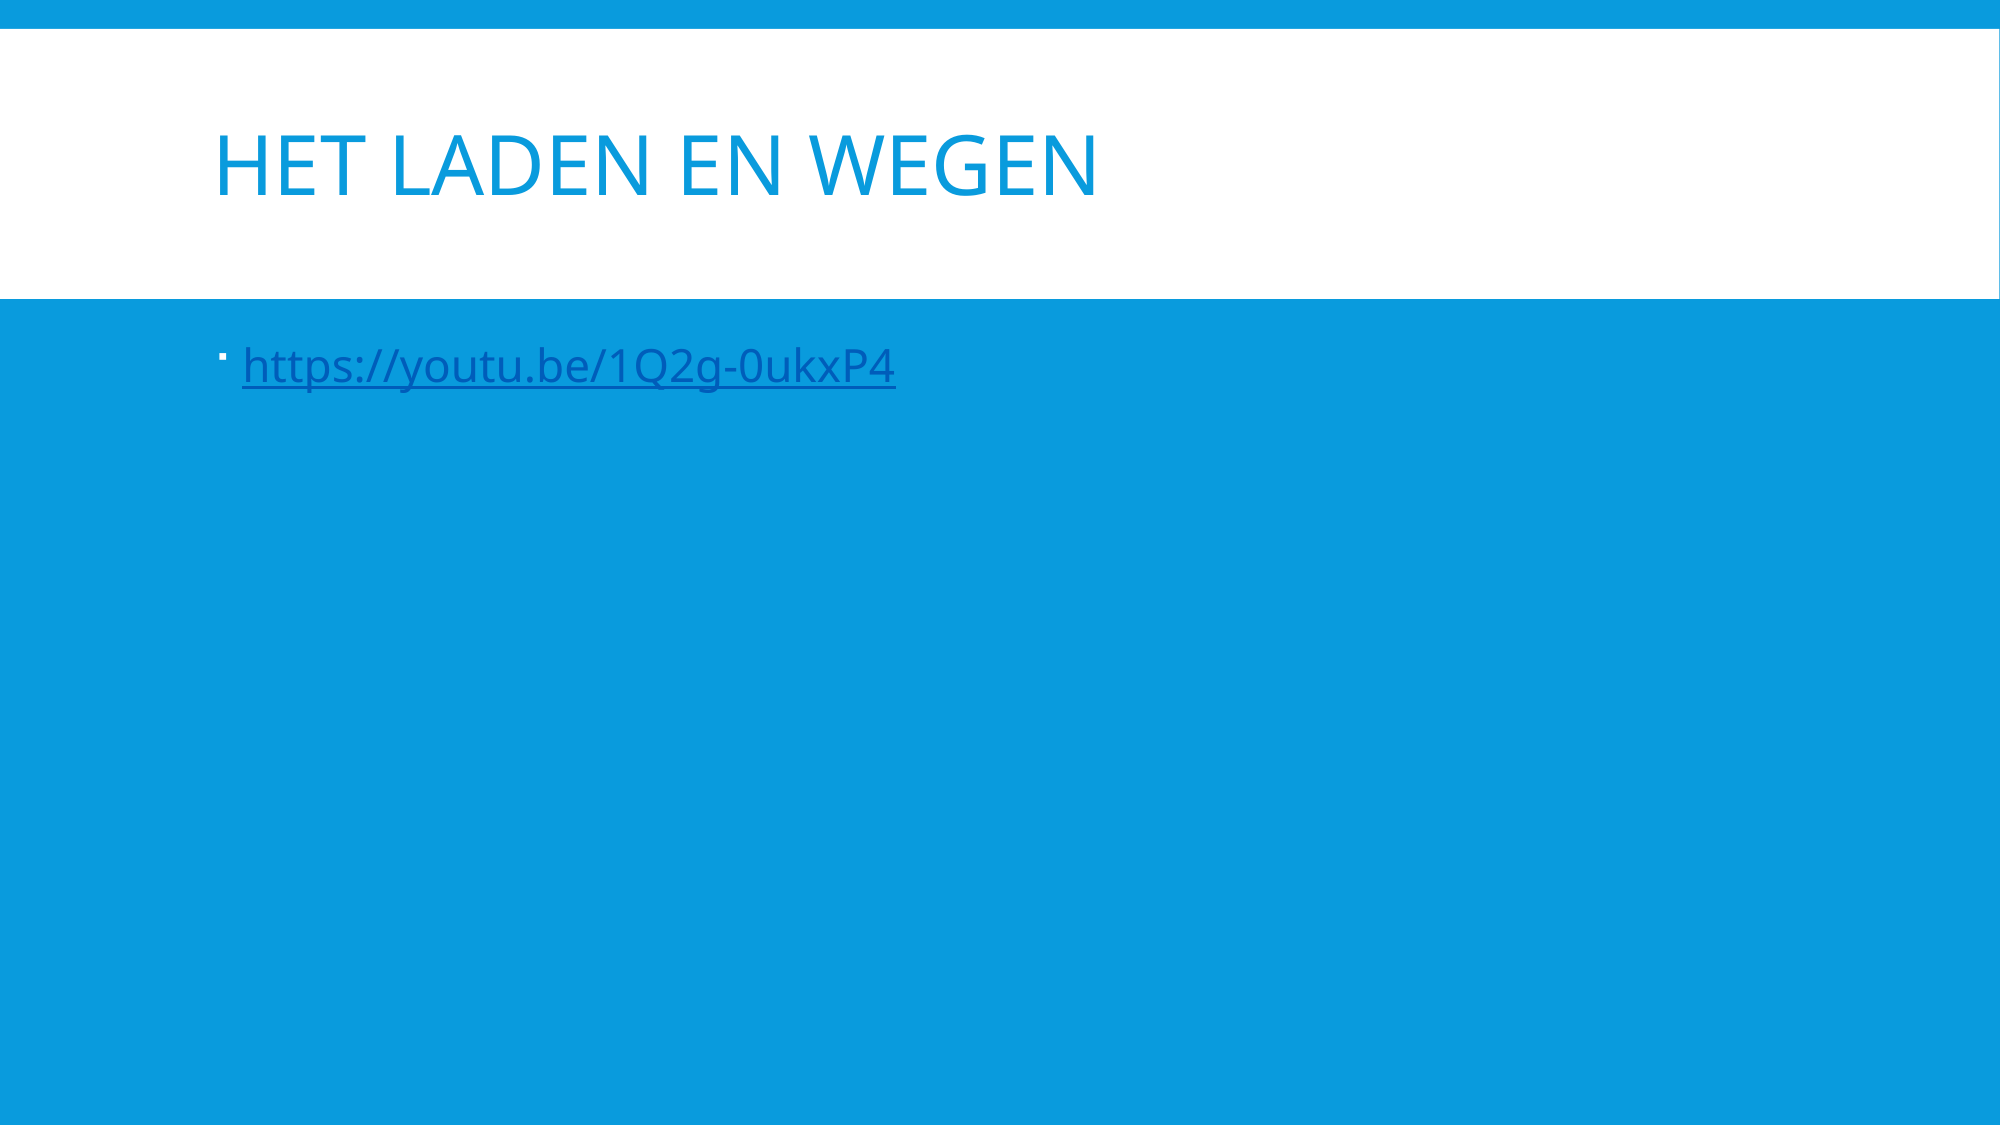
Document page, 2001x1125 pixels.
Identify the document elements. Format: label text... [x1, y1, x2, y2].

title Het laden en wegen [197, 46, 1803, 295]
list https://youtu.be/1Q2g-0ukxP4 [197, 329, 1803, 1020]
